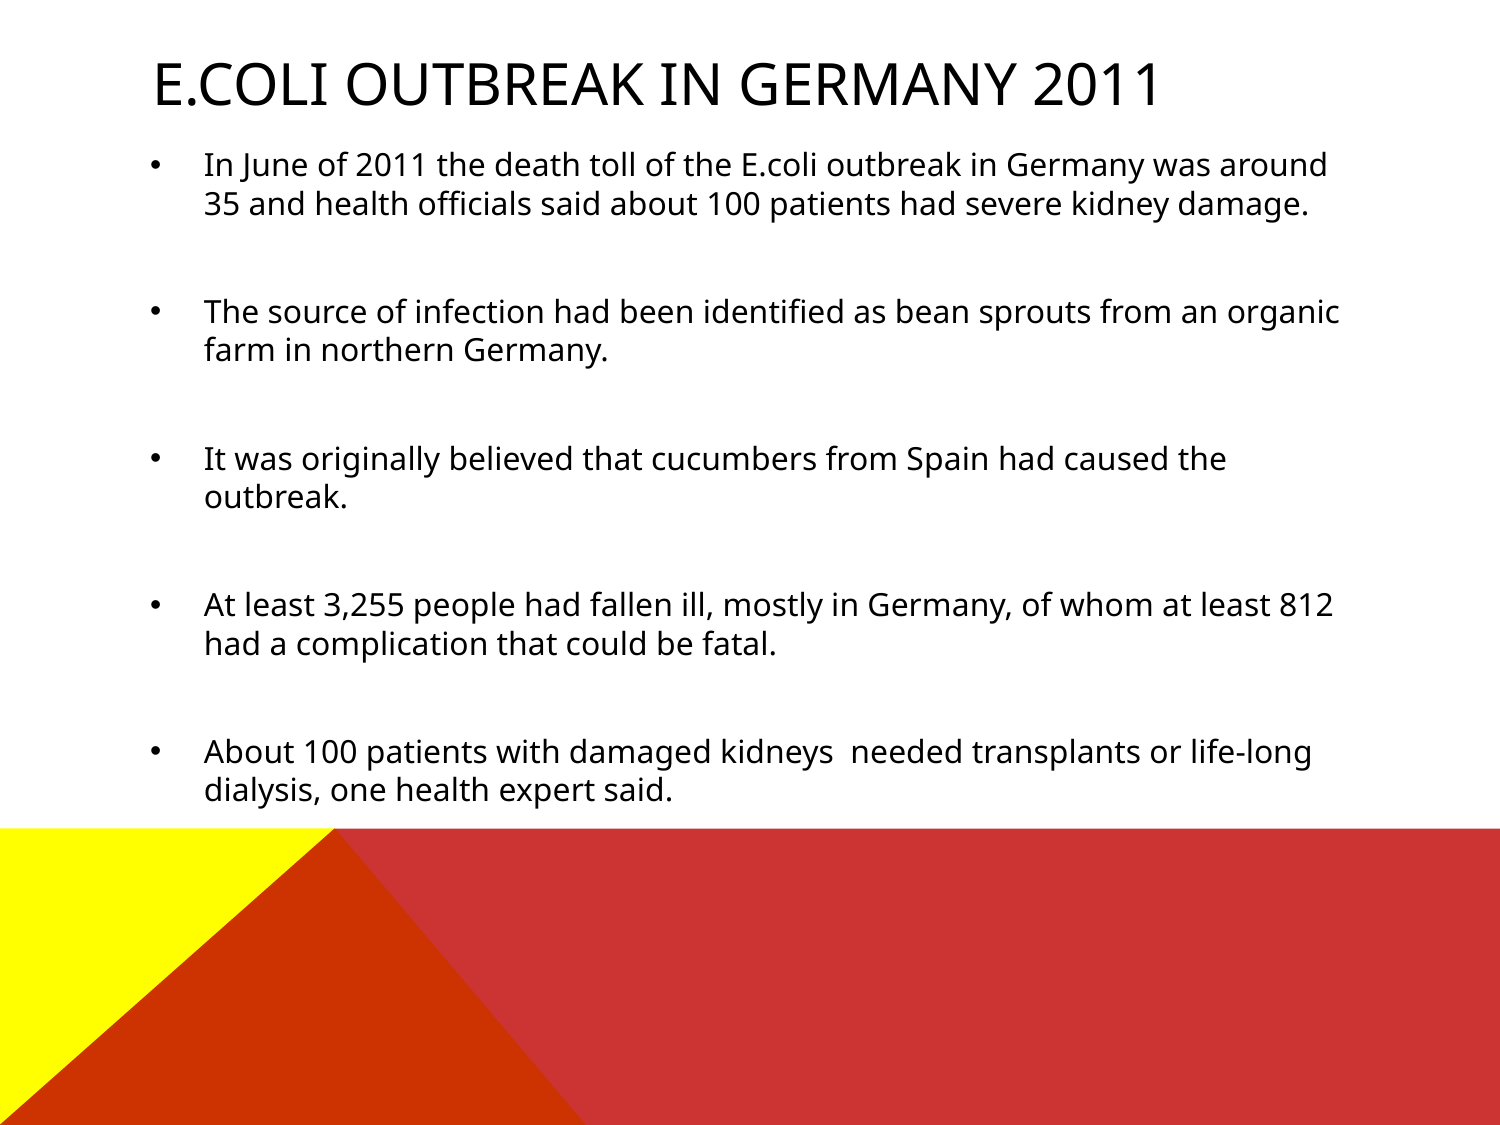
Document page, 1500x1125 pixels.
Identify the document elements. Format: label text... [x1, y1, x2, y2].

list In June of 2011 the death toll of the E.coli outbreak in Germany was around 35 and health officials said about 100 patients had severe kidney damage. The source of infection had been identified as bean sprouts from an organic farm in northern Germany. It was originally believed that cucumbers from Spain had caused the outbreak. At least 3,255 people had fallen ill, mostly in Germany, of whom at least 812 had a complication that could be fatal. About 100 patients with damaged kidneys needed transplants or life-long dialysis, one health expert said. [135, 137, 1369, 825]
title E.Coli Outbreak in Germany 2011 [137, 37, 1372, 128]
